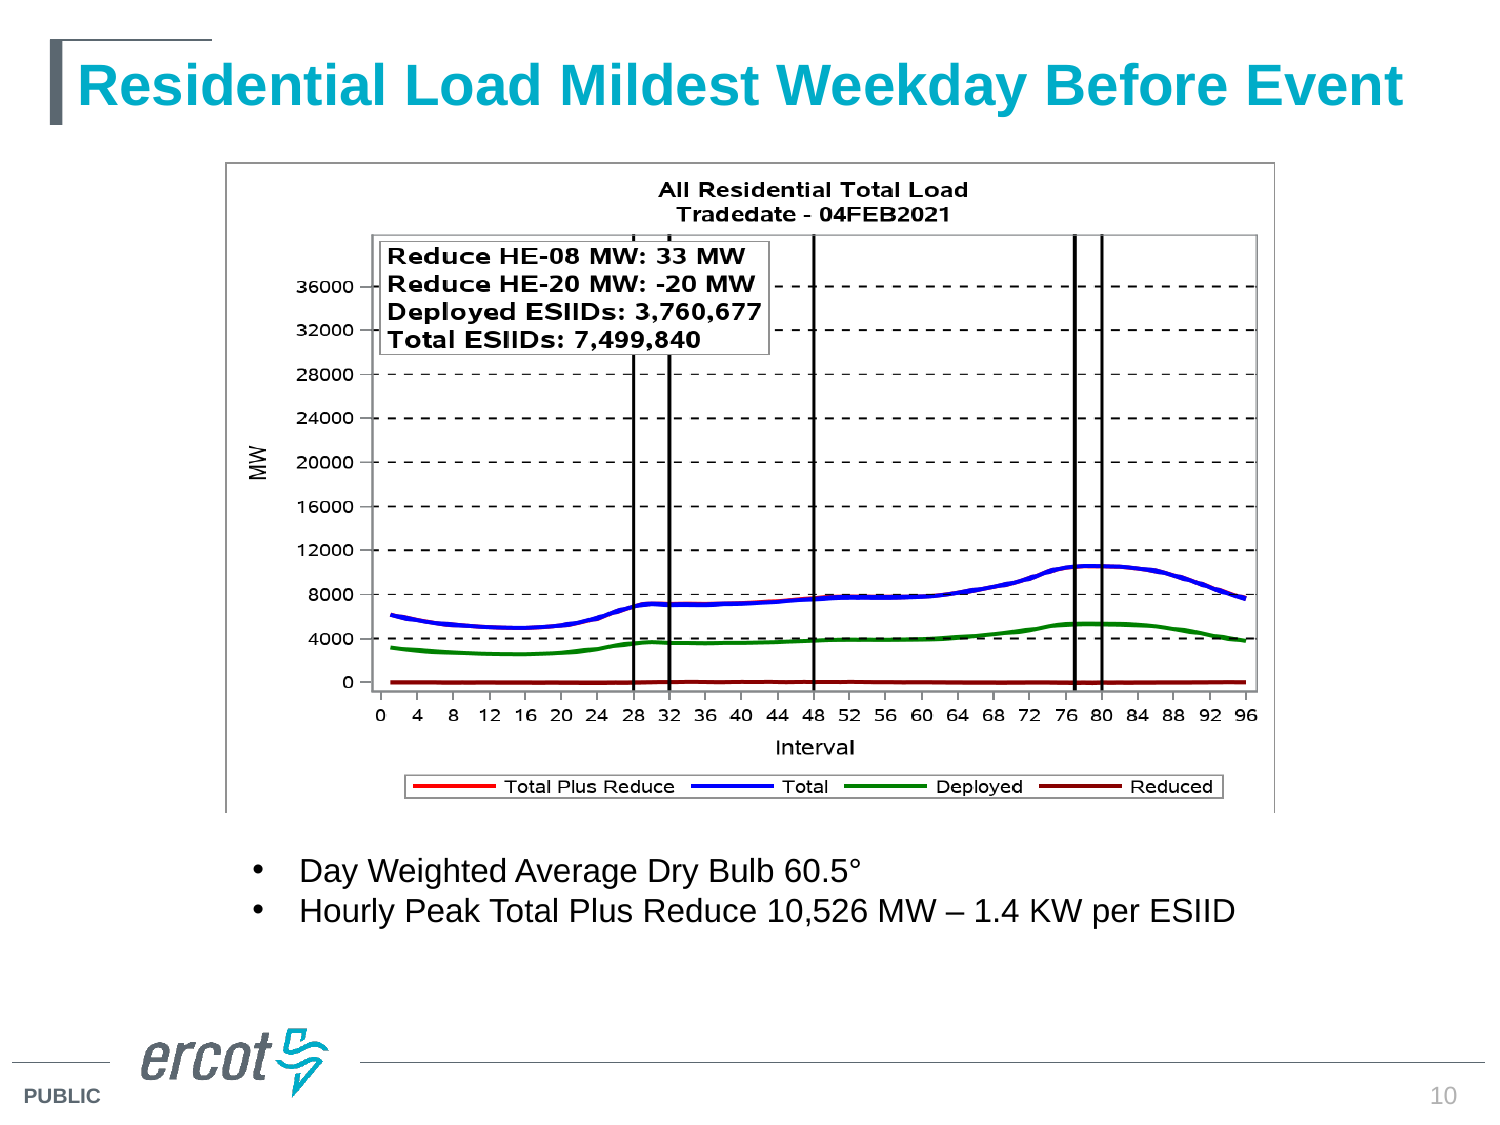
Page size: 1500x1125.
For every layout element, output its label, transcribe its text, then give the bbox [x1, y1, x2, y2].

text_box Day Weighted Average Dry Bulb 60.5° Hourly Peak Total Plus Reduce 10,526 MW – 1.4 KW per ESIID [237, 841, 1263, 937]
slide_number 10 [1400, 1076, 1488, 1113]
title Residential Load Mildest Weekday Before Event [62, 39, 1450, 125]
picture [224, 162, 1276, 813]
picture [137, 1024, 332, 1100]
